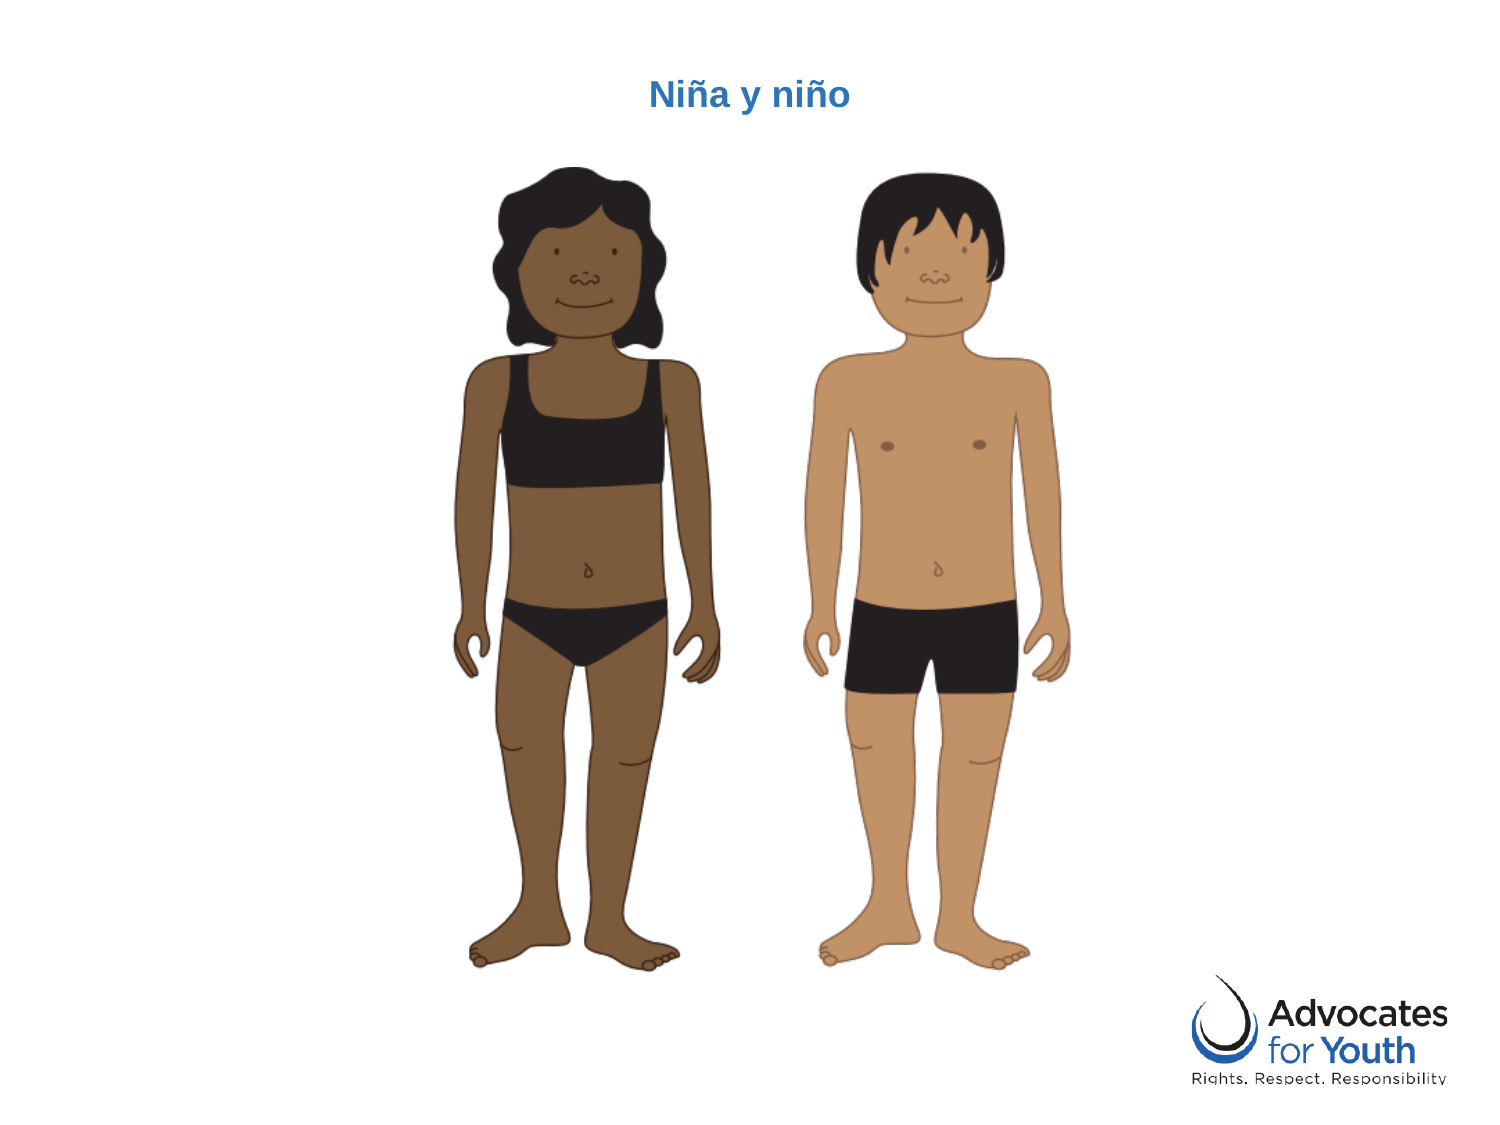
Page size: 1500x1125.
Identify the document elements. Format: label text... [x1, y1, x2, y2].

picture [449, 167, 1075, 1050]
text_box Niña y niño [187, 62, 1313, 123]
picture [1191, 974, 1448, 1085]
